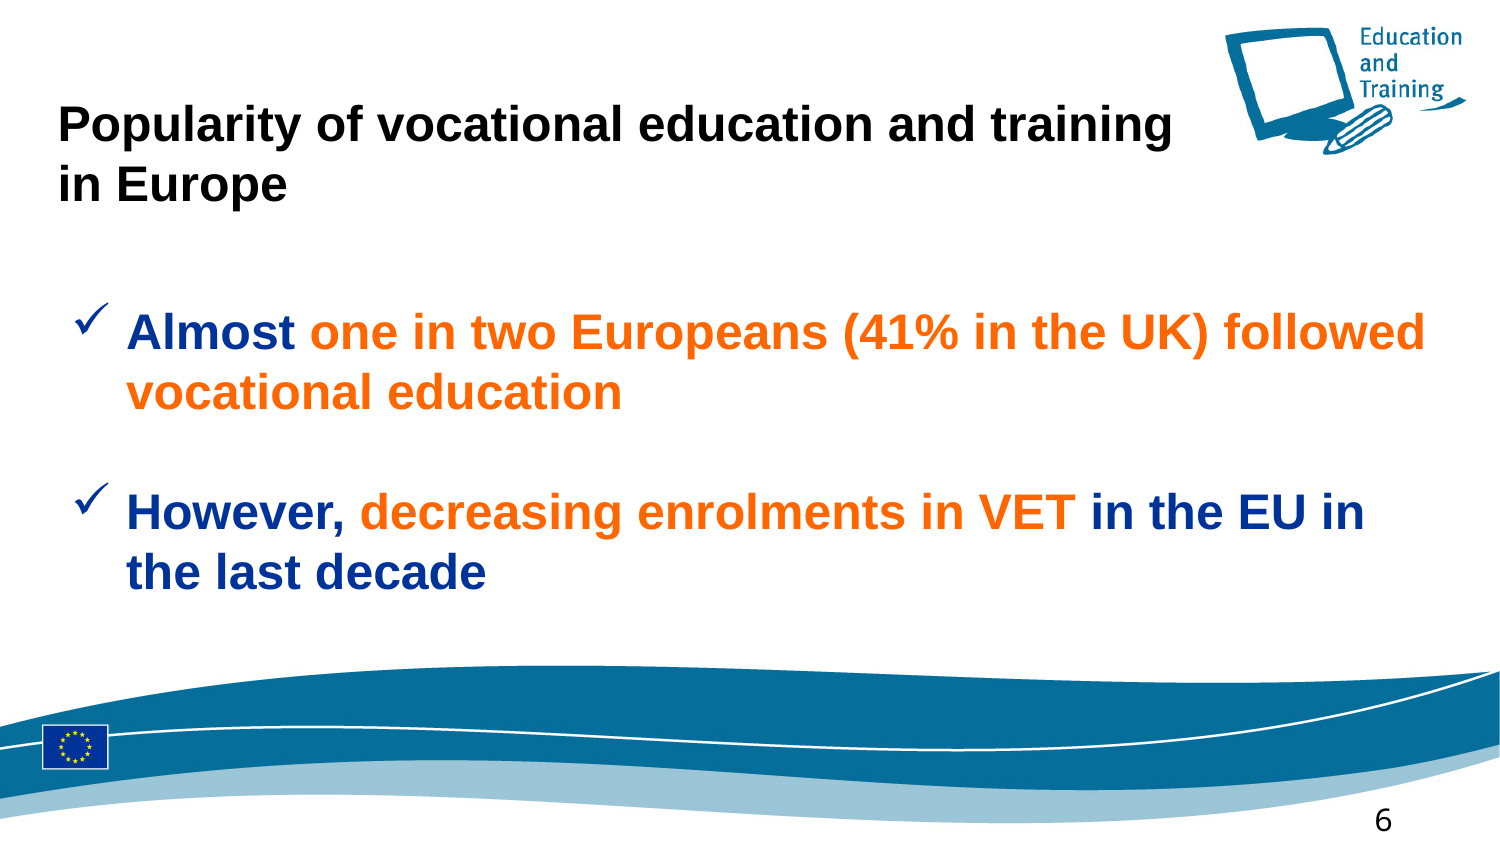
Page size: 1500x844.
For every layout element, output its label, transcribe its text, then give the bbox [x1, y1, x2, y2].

picture [0, 610, 1500, 770]
text_box Almost one in two Europeans (41% in the UK) followed vocational education However, decreasing enrolments in VET in the EU in the last decade [59, 293, 1441, 605]
picture [876, 0, 1500, 201]
title Popularity of vocational education and training in Europe [46, 85, 1200, 221]
picture [0, 745, 1500, 844]
